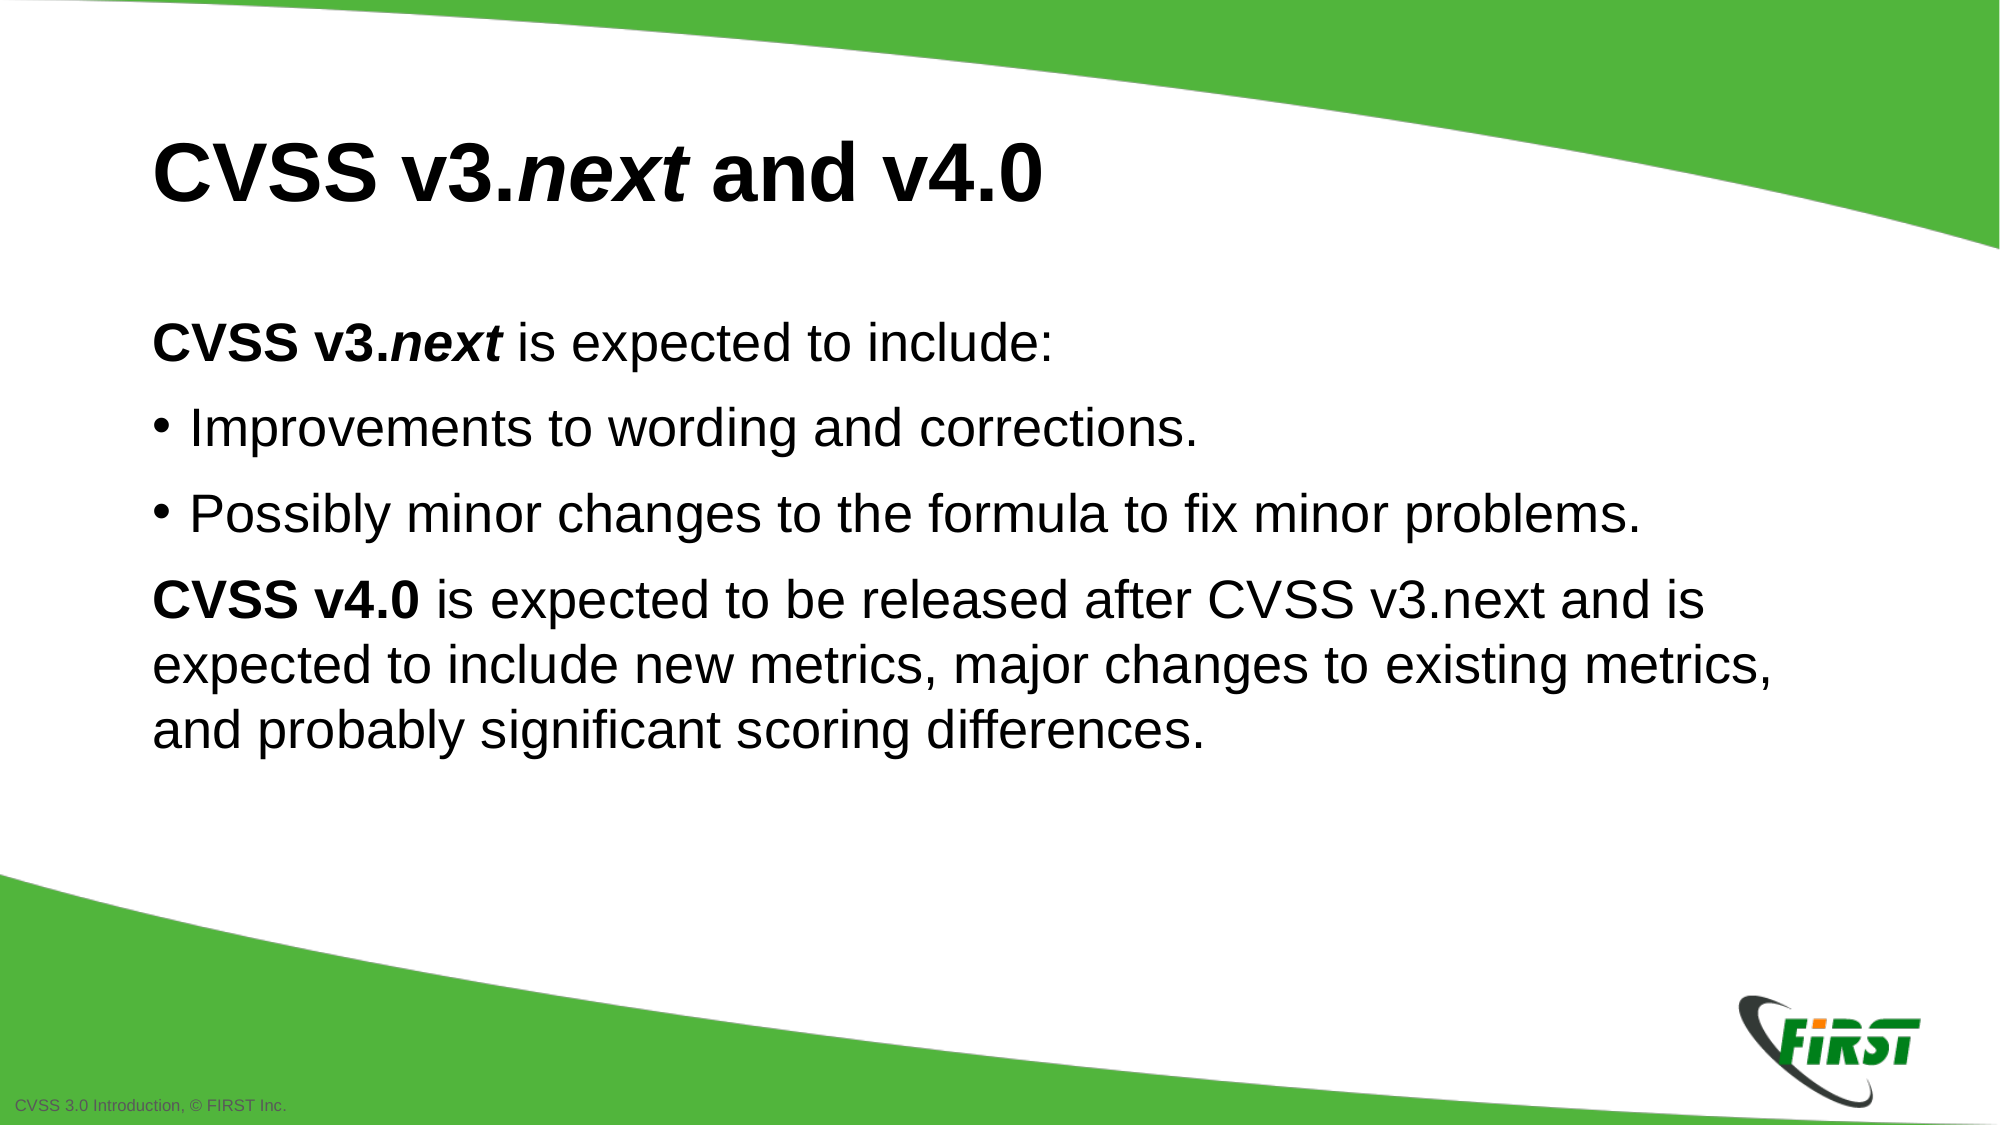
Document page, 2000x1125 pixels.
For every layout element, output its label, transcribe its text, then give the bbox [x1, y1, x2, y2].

picture [0, 0, 2000, 1125]
text_box CVSS v3.next and v4.0 [137, 59, 1862, 278]
text_box CVSS v3.next is expected to include: Improvements to wording and corrections. Possibly minor changes to the formula to fix minor problems. CVSS v4.0 is expected to be released after CVSS v3.next and is expected to include new metrics, major changes to existing metrics, and probably significant scoring differences. [137, 299, 1863, 1014]
